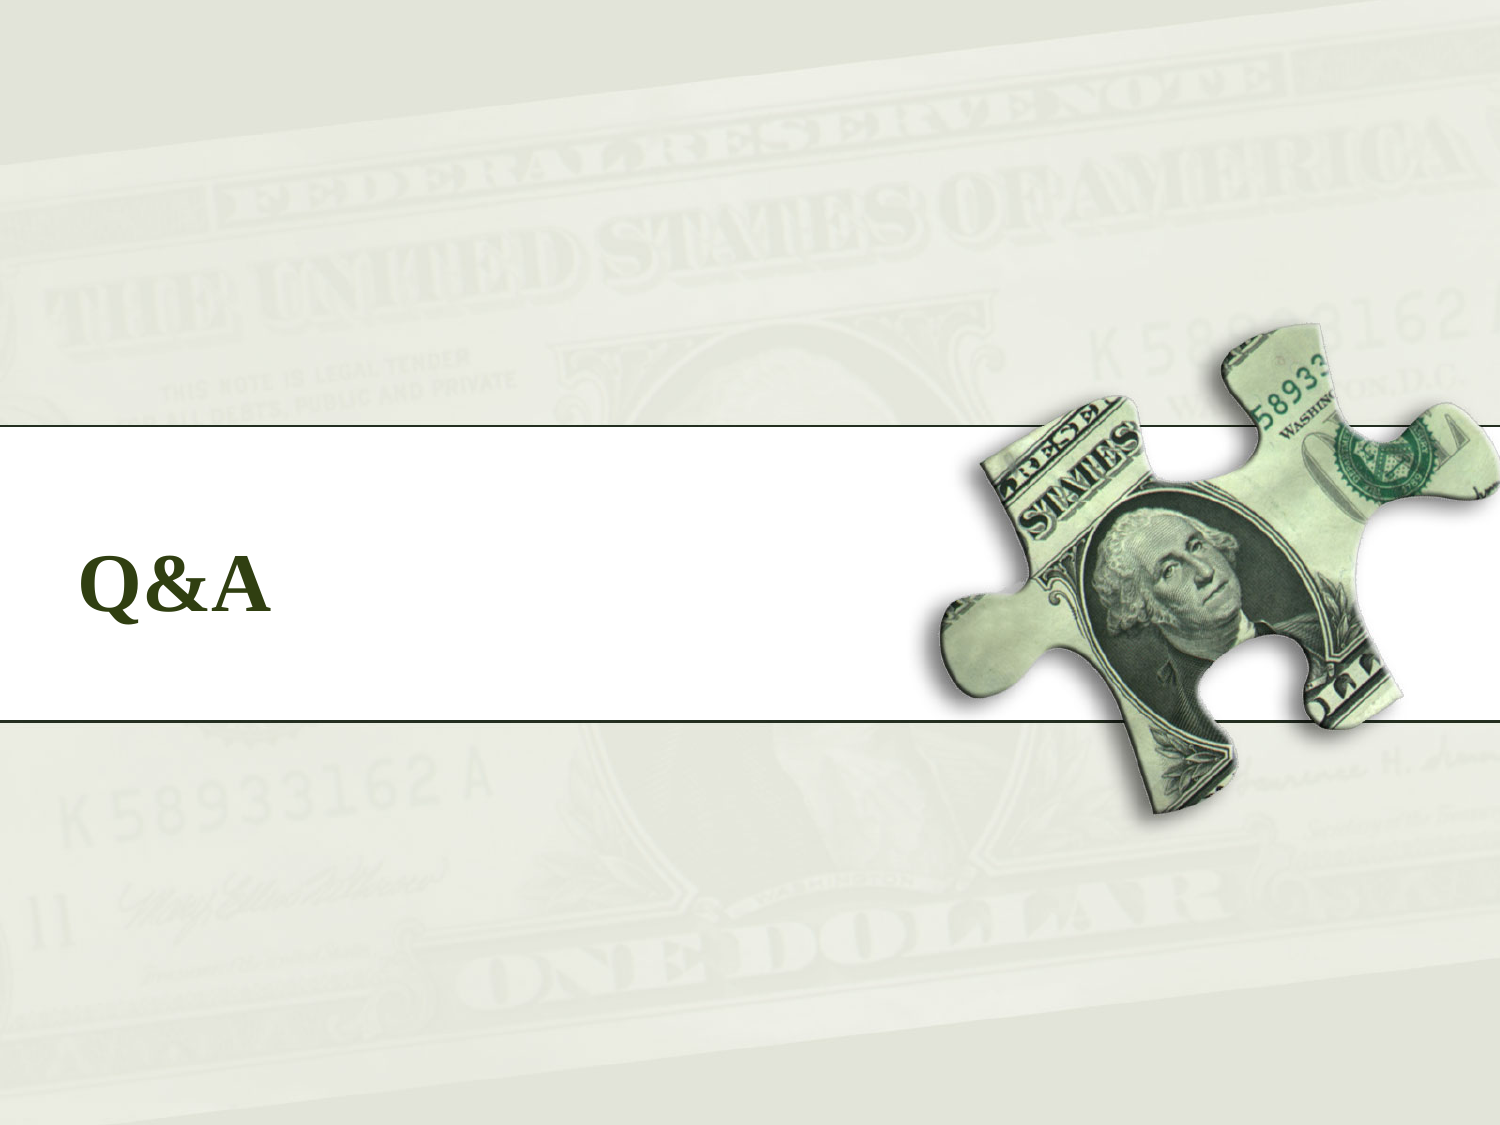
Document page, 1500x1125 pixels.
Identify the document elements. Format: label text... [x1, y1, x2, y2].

picture [0, 0, 1500, 1125]
title Q&A [62, 520, 988, 745]
